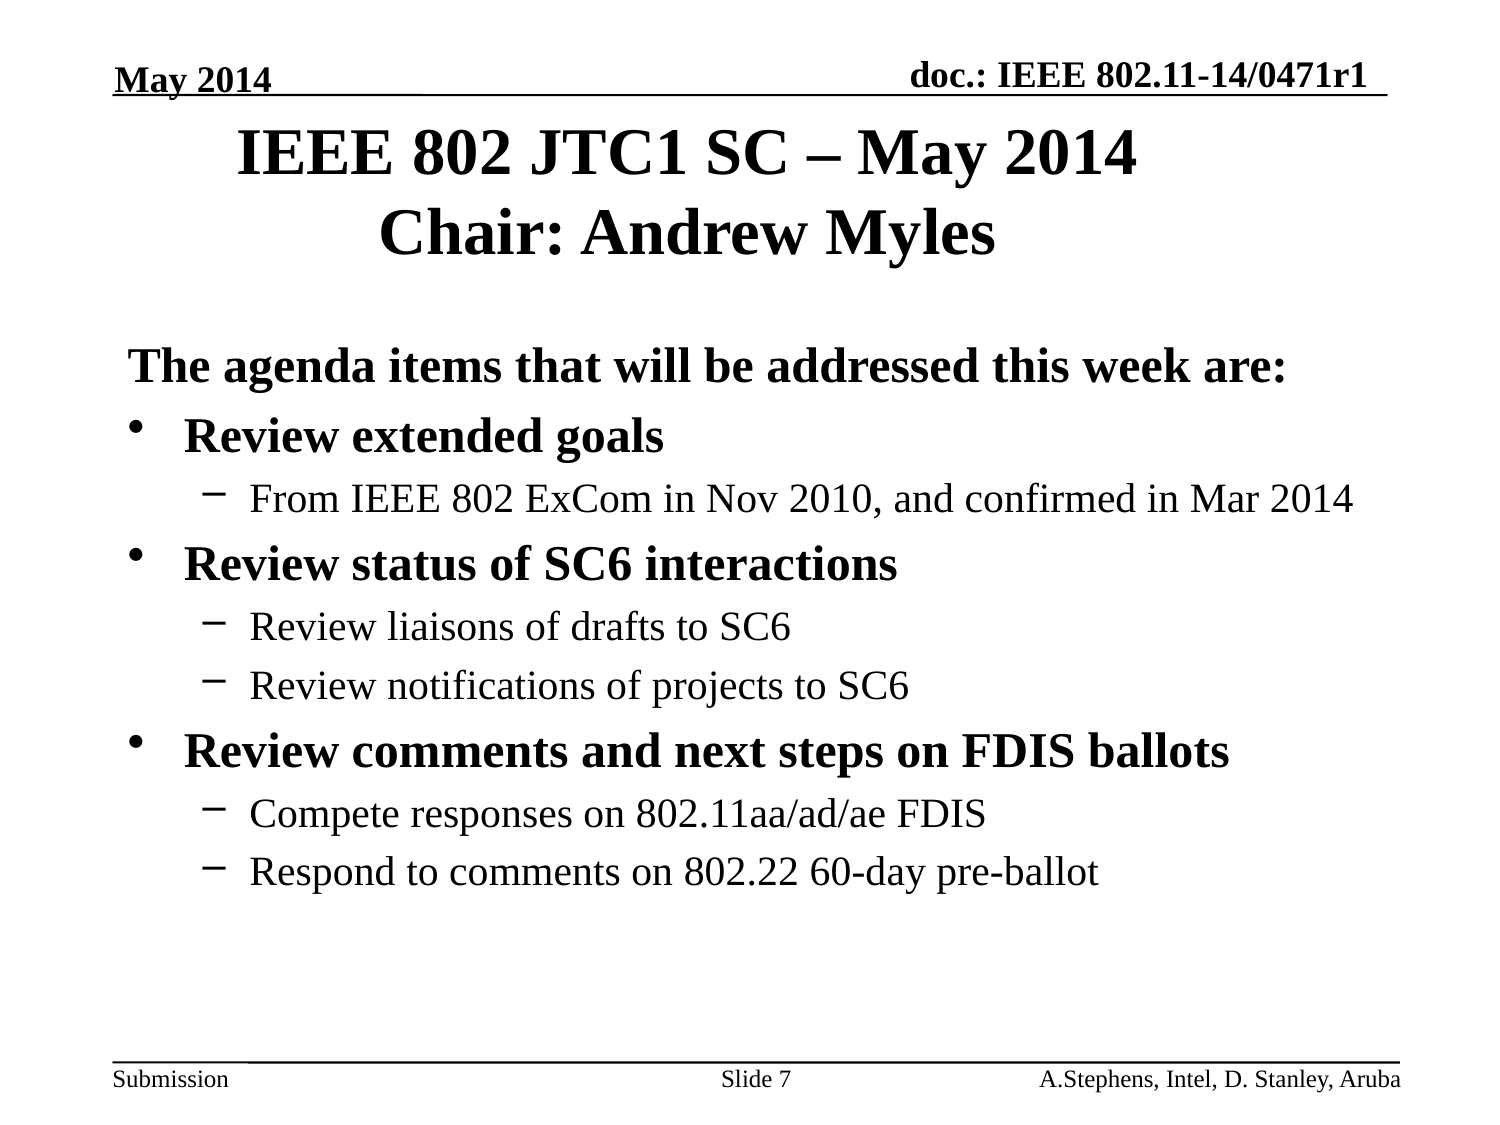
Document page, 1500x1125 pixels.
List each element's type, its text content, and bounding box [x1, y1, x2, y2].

list The agenda items that will be addressed this week are: Review extended goals From IEEE 802 ExCom in Nov 2010, and confirmed in Mar 2014 Review status of SC6 interactions Review liaisons of drafts to SC6 Review notifications of projects to SC6 Review comments and next steps on FDIS ballots Compete responses on 802.11aa/ad/ae FDIS Respond to comments on 802.22 60-day pre-ballot [112, 324, 1500, 1000]
title IEEE 802 JTC1 SC – May 2014 Chair: Andrew Myles [50, 99, 1325, 275]
footer A.Stephens, Intel, D. Stanley, Aruba [1034, 1062, 1402, 1093]
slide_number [114, 54, 274, 99]
slide_number Slide 7 [720, 1062, 792, 1093]
